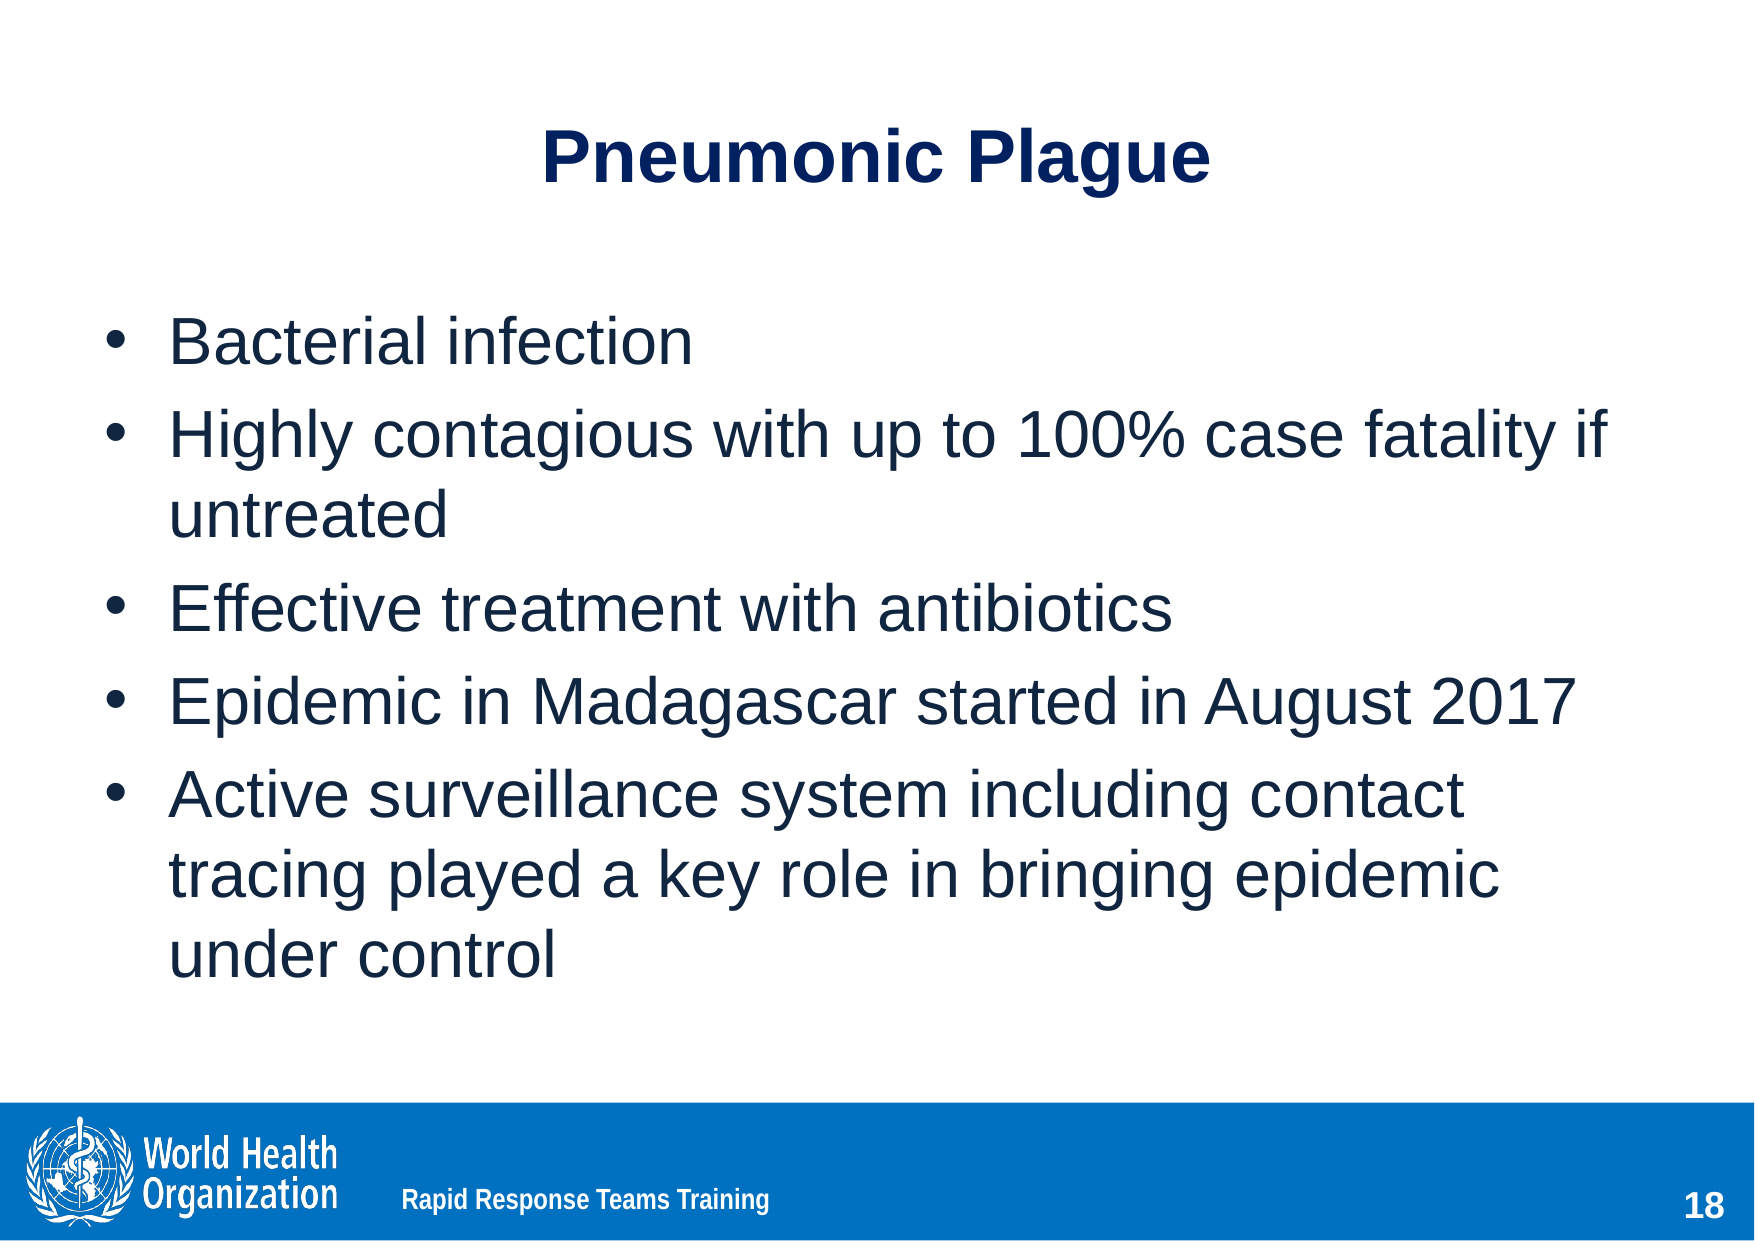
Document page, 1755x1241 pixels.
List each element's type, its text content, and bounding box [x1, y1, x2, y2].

title Pneumonic Plague [87, 49, 1667, 257]
list Bacterial infection Highly contagious with up to 100% case fatality if untreated Effective treatment with antibiotics Epidemic in Madagascar started in August 2017 Active surveillance system including contact tracing played a key role in bringing epidemic under control [87, 289, 1667, 1108]
picture [25, 1116, 337, 1227]
